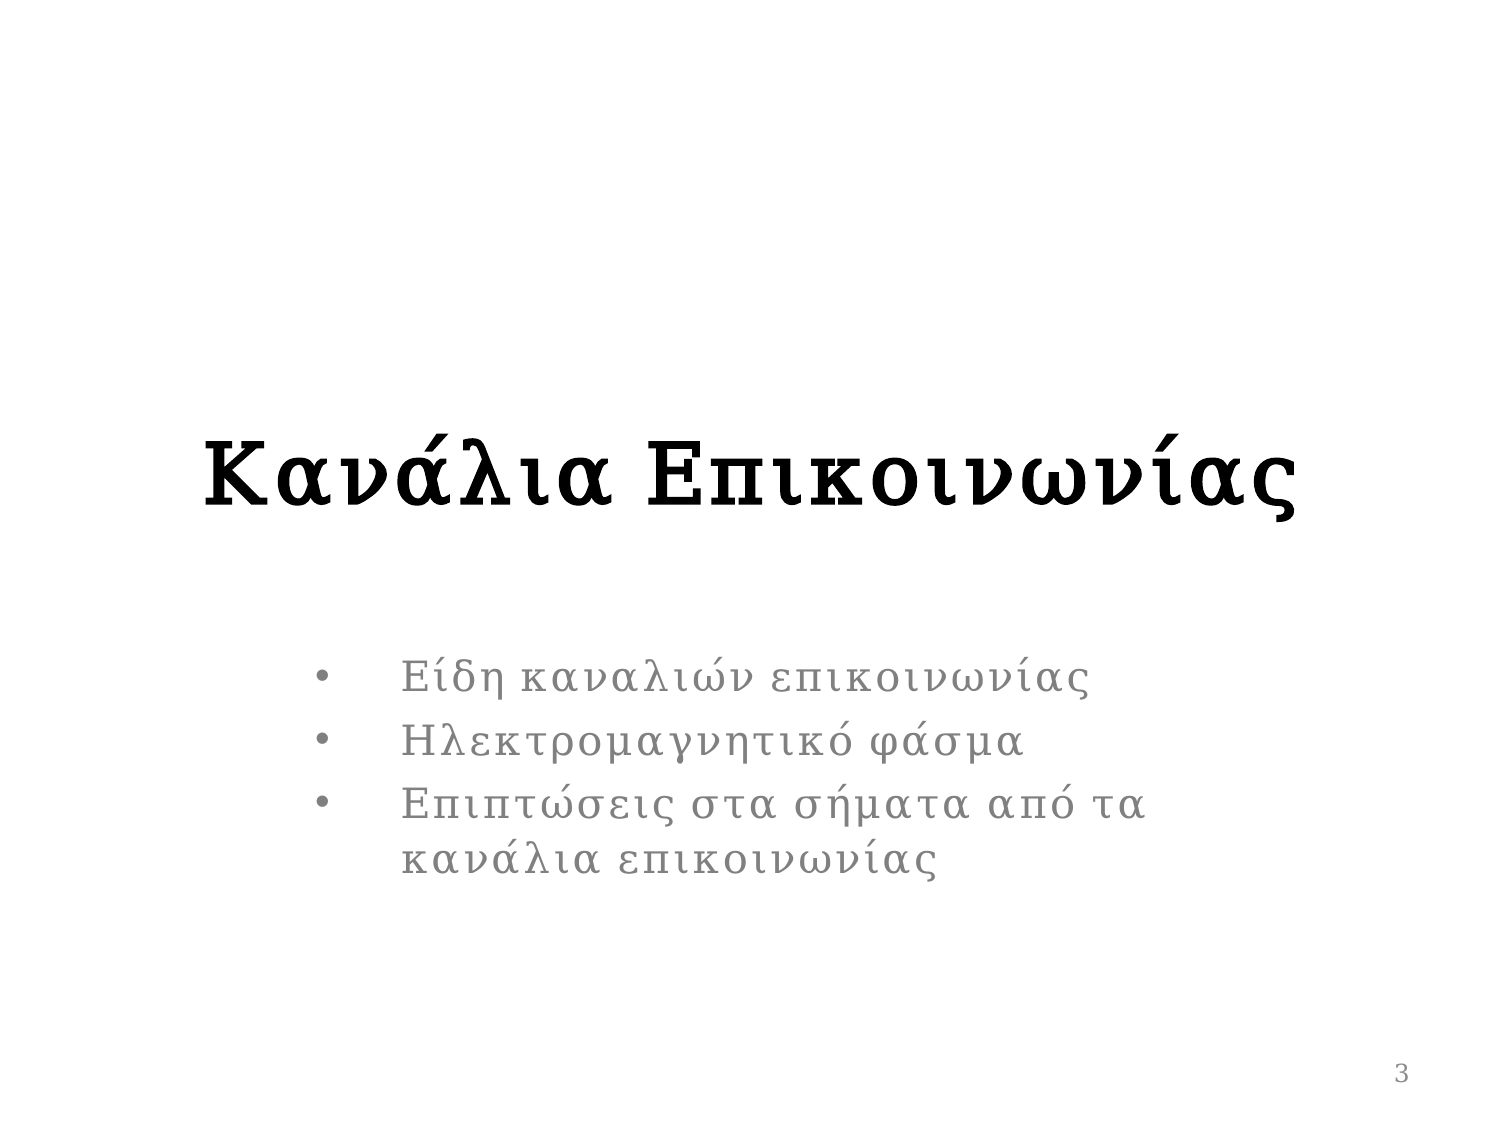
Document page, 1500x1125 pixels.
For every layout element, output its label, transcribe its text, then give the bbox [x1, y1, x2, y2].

slide_number 3 [1074, 1042, 1425, 1103]
title Κανάλια Επικοινωνίας [112, 349, 1388, 591]
subtitle Είδη καναλιών επικοινωνίας Ηλεκτρομαγνητικό φάσμα Επιπτώσεις στα σήματα από τα κανάλια επικοινωνίας [225, 637, 1275, 925]
